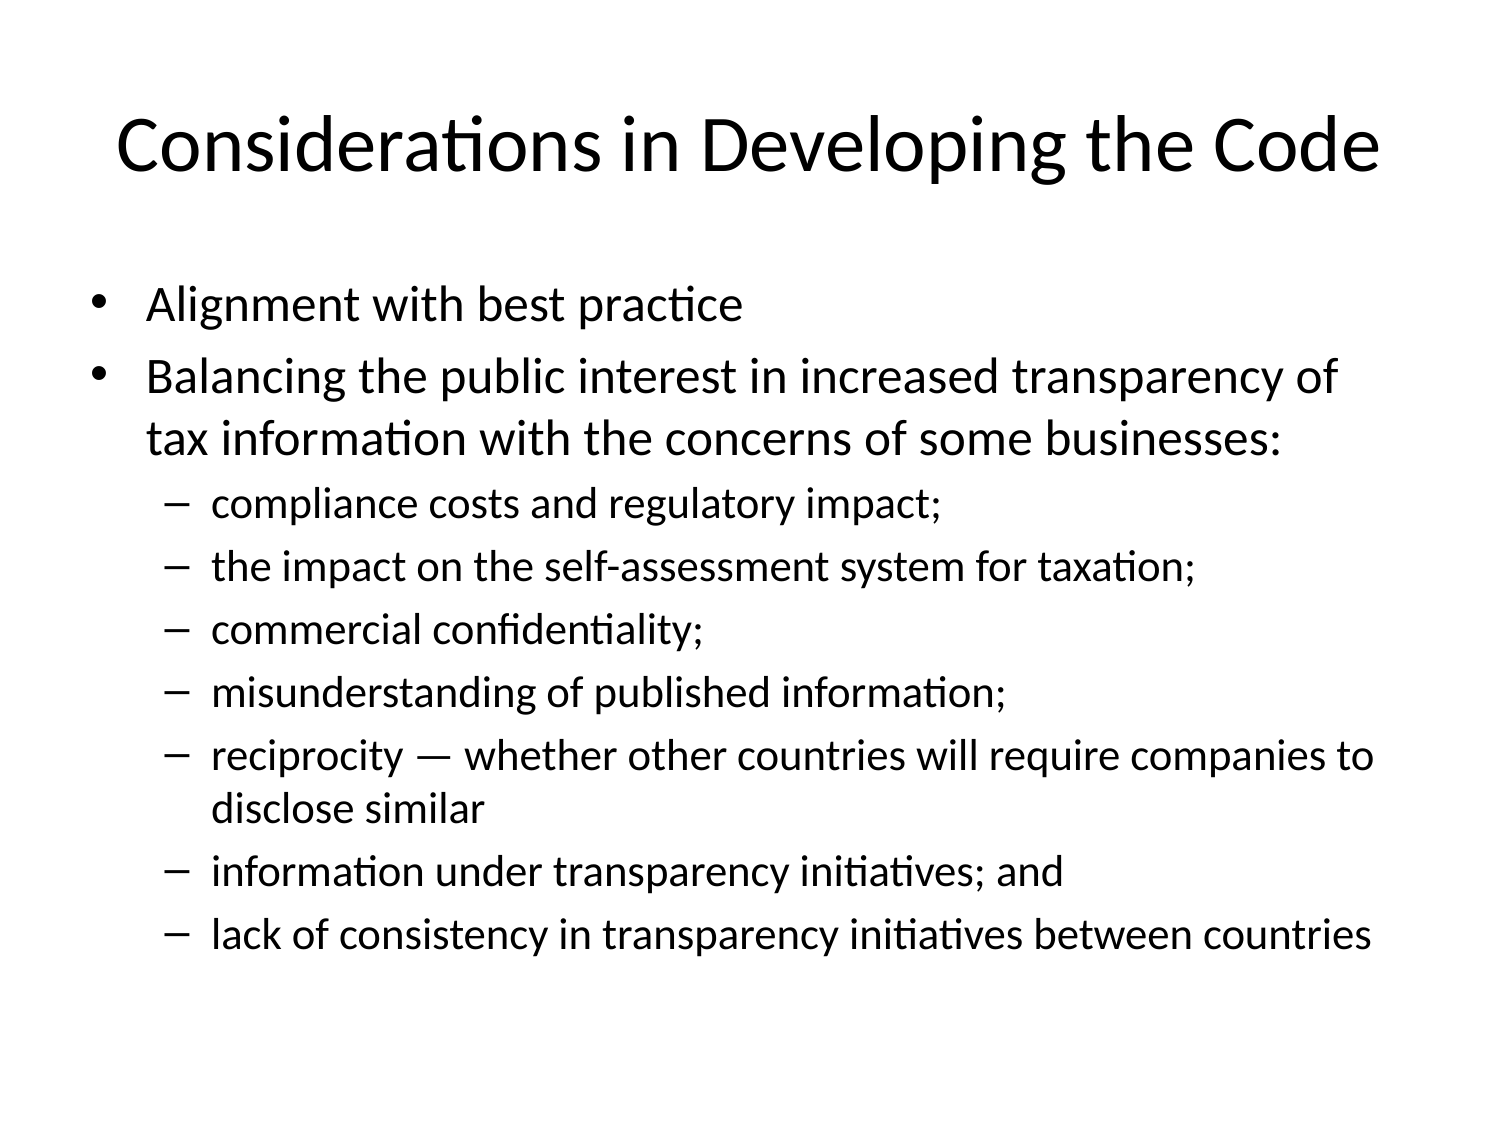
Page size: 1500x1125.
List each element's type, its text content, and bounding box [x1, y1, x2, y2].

title Considerations in Developing the Code [75, 45, 1425, 233]
list Alignment with best practice Balancing the public interest in increased transparency of tax information with the concerns of some businesses: compliance costs and regulatory impact; the impact on the self-assessment system for taxation; commercial confidentiality; misunderstanding of published information; reciprocity — whether other countries will require companies to disclose similar information under transparency initiatives; and lack of consistency in transparency initiatives between countries [75, 262, 1425, 1005]
